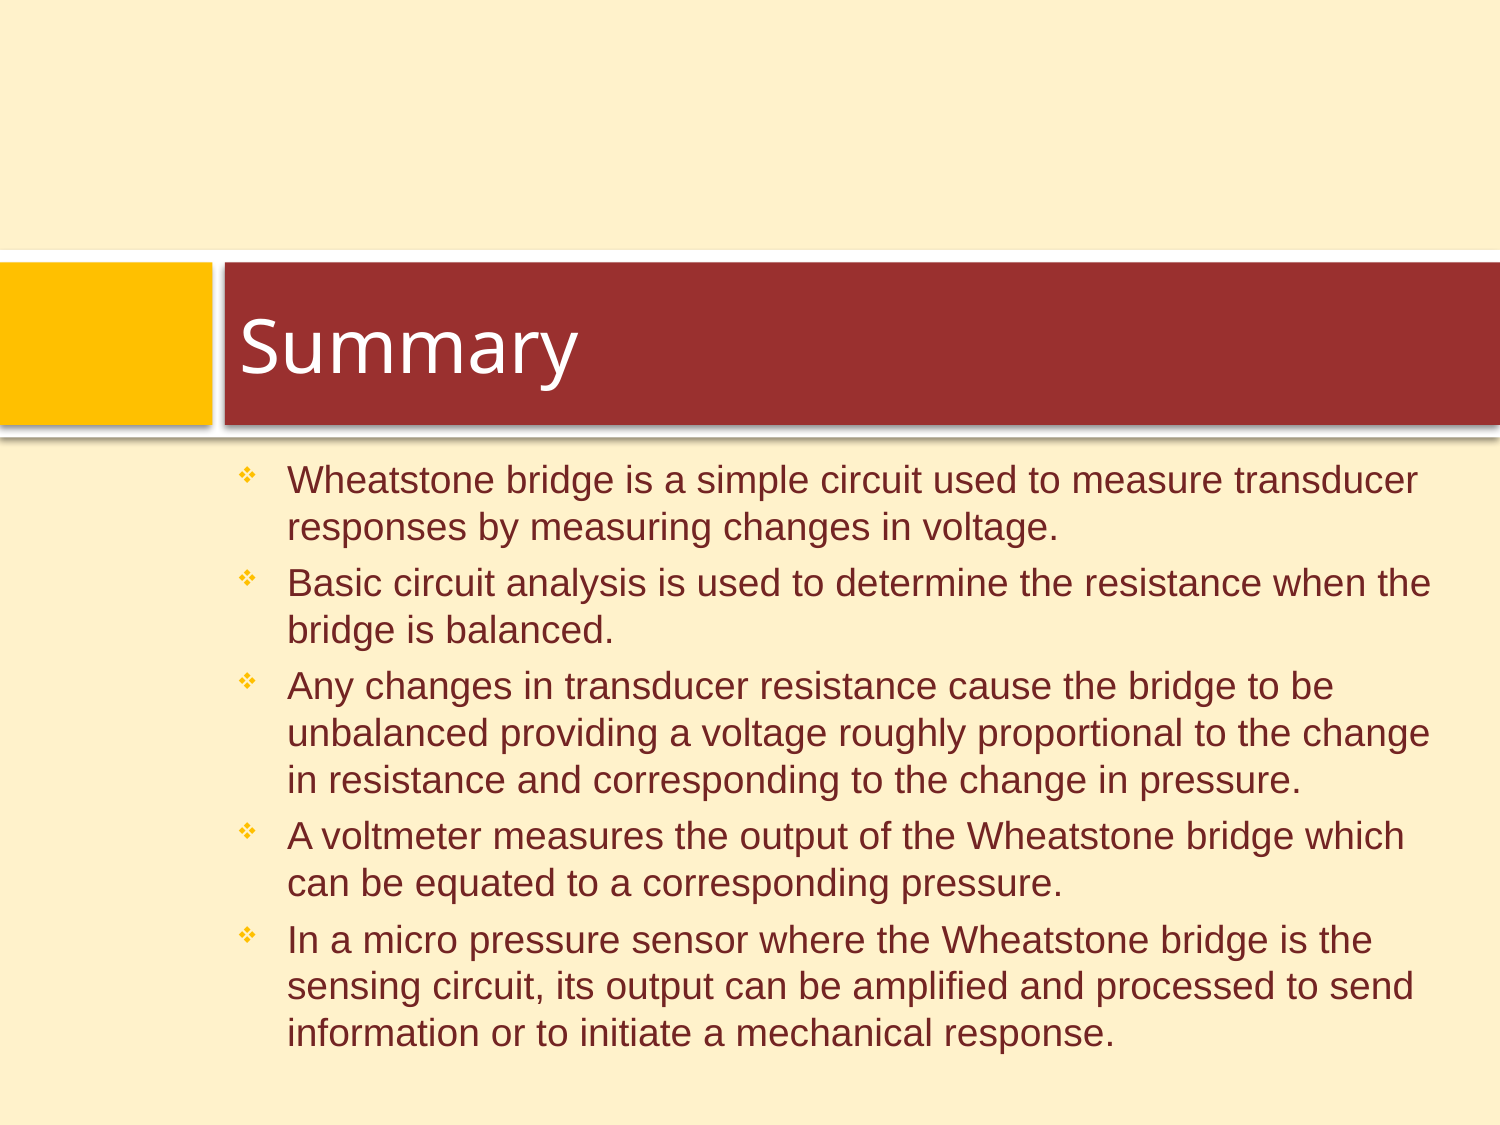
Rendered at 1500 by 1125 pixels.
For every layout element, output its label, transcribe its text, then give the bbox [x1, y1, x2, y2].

title Summary [225, 262, 1475, 425]
list Wheatstone bridge is a simple circuit used to measure transducer responses by measuring changes in voltage. Basic circuit analysis is used to determine the resistance when the bridge is balanced. Any changes in transducer resistance cause the bridge to be unbalanced providing a voltage roughly proportional to the change in resistance and corresponding to the change in pressure. A voltmeter measures the output of the Wheatstone bridge which can be equated to a corresponding pressure. In a micro pressure sensor where the Wheatstone bridge is the sensing circuit, its output can be amplified and processed to send information or to initiate a mechanical response. [221, 446, 1479, 1101]
